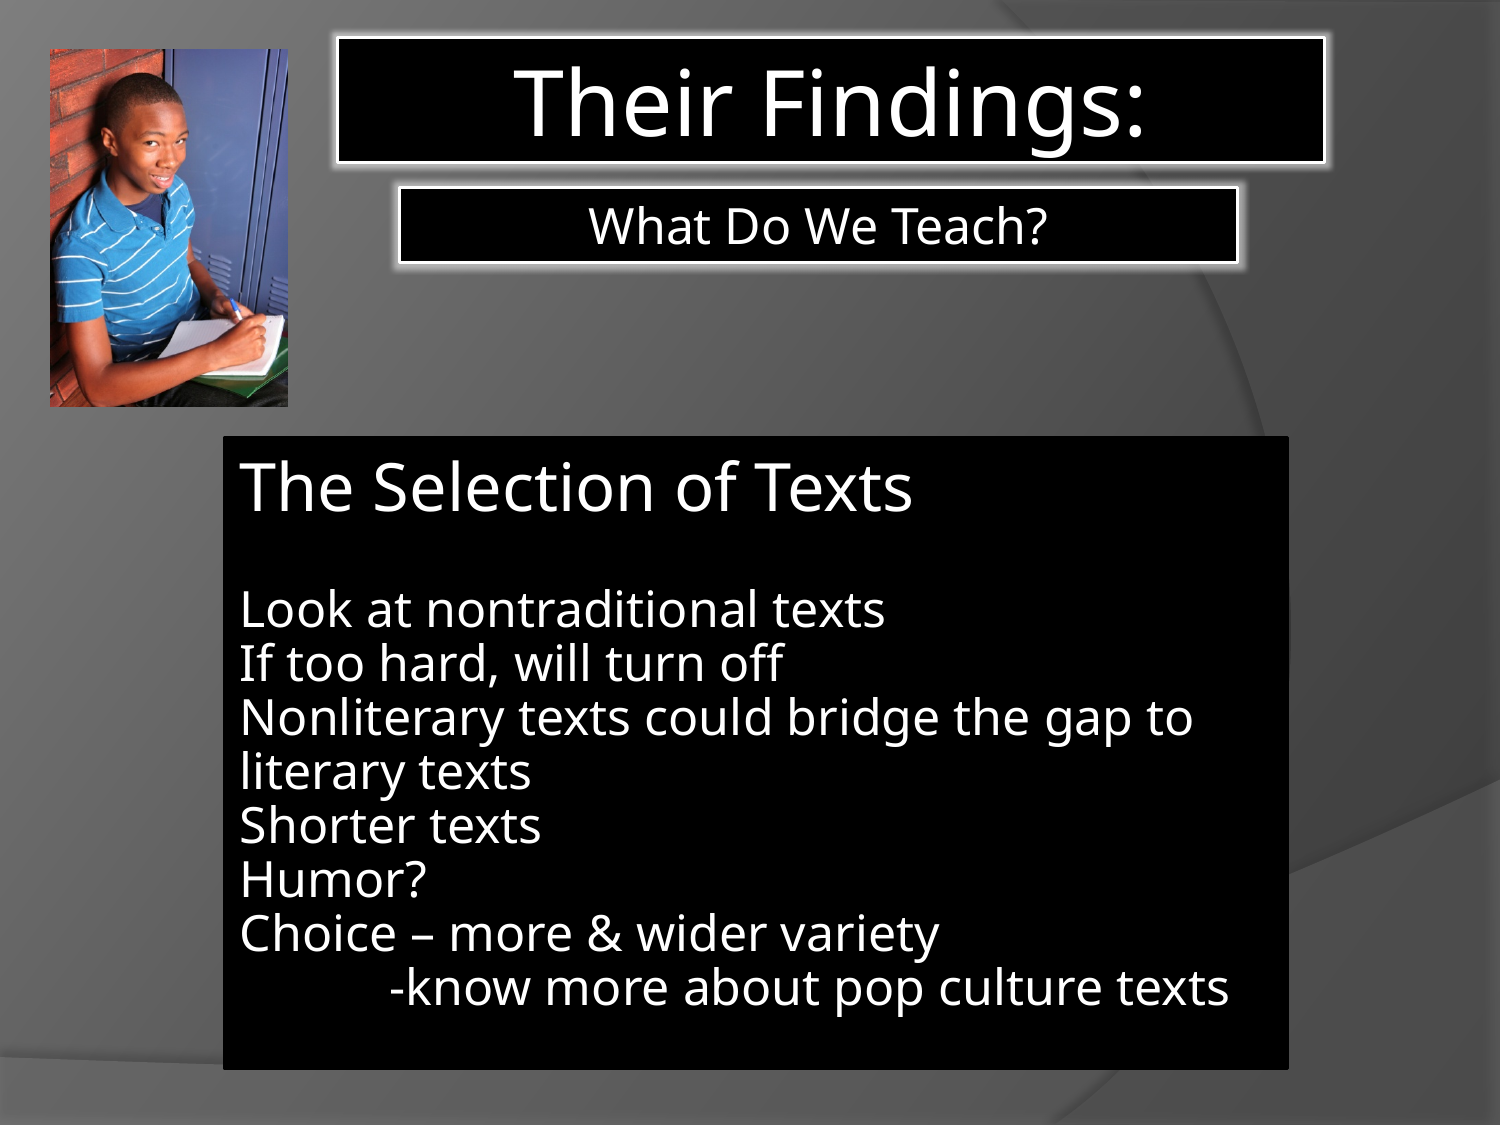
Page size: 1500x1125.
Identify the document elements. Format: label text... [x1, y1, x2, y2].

picture [49, 49, 289, 407]
text_box The Selection of Texts Look at nontraditional texts If too hard, will turn off Nonliterary texts could bridge the gap to literary texts Shorter texts Humor? Choice – more & wider variety -know more about pop culture texts [223, 436, 1289, 1070]
text_box What Do We Teach? [398, 186, 1239, 264]
text_box Their Findings: [336, 36, 1326, 164]
